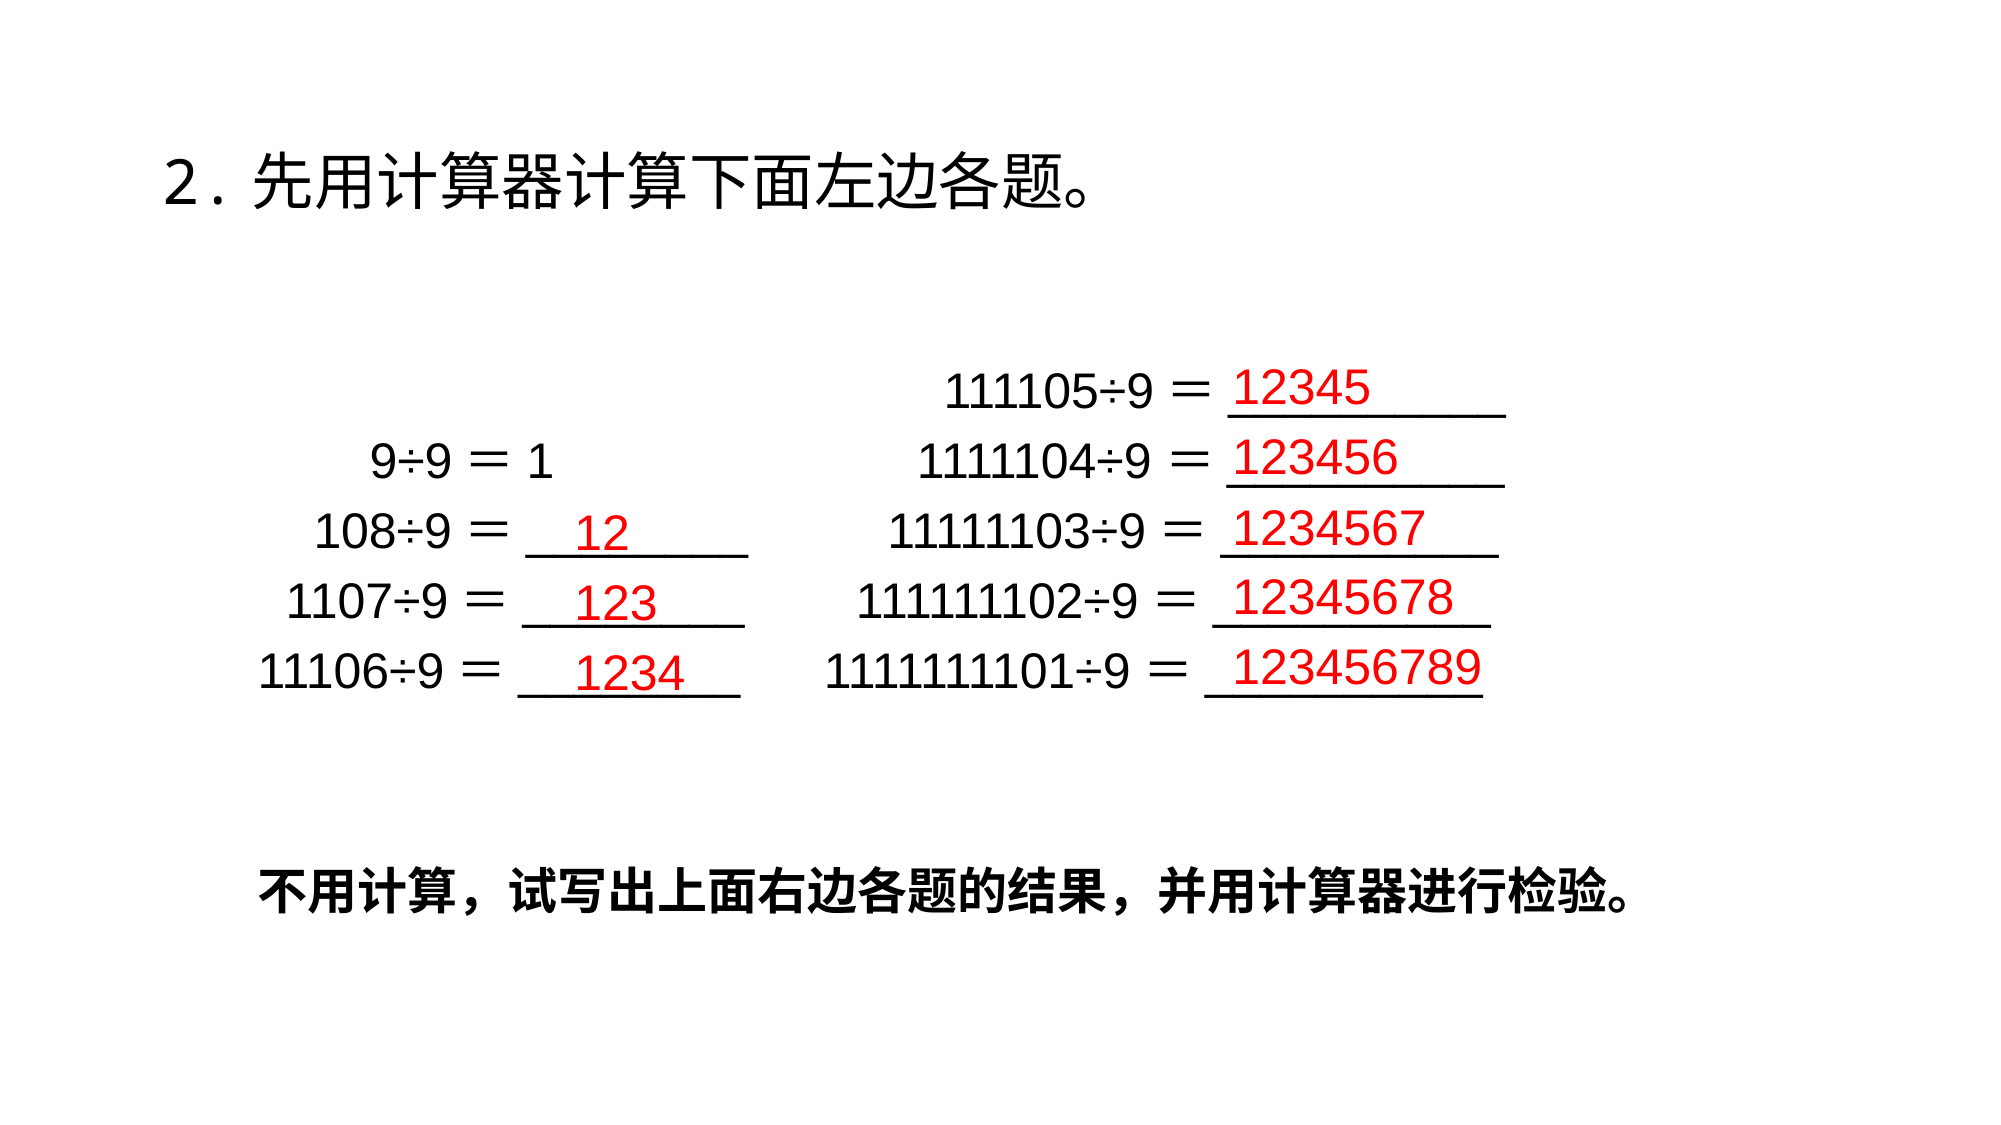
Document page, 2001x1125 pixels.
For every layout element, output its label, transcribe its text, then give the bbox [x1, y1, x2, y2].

text_box 111105÷9＝__________ 9÷9＝1 1111104÷9＝__________ 108÷9＝________ 11111103÷9＝__________ 1107÷9＝________ 111111102÷9＝__________ 11106÷9＝________ 1111111101÷9＝__________ [242, 351, 1637, 706]
text_box 12345 123456 1234567 12345678 123456789 [1217, 347, 1573, 703]
text_box 12 123 1234 [559, 493, 799, 708]
text_box 2.先用计算器计算下面左边各题。 [146, 131, 1442, 227]
text_box 不用计算，试写出上面右边各题的结果，并用计算器进行检验。 [242, 792, 1791, 976]
